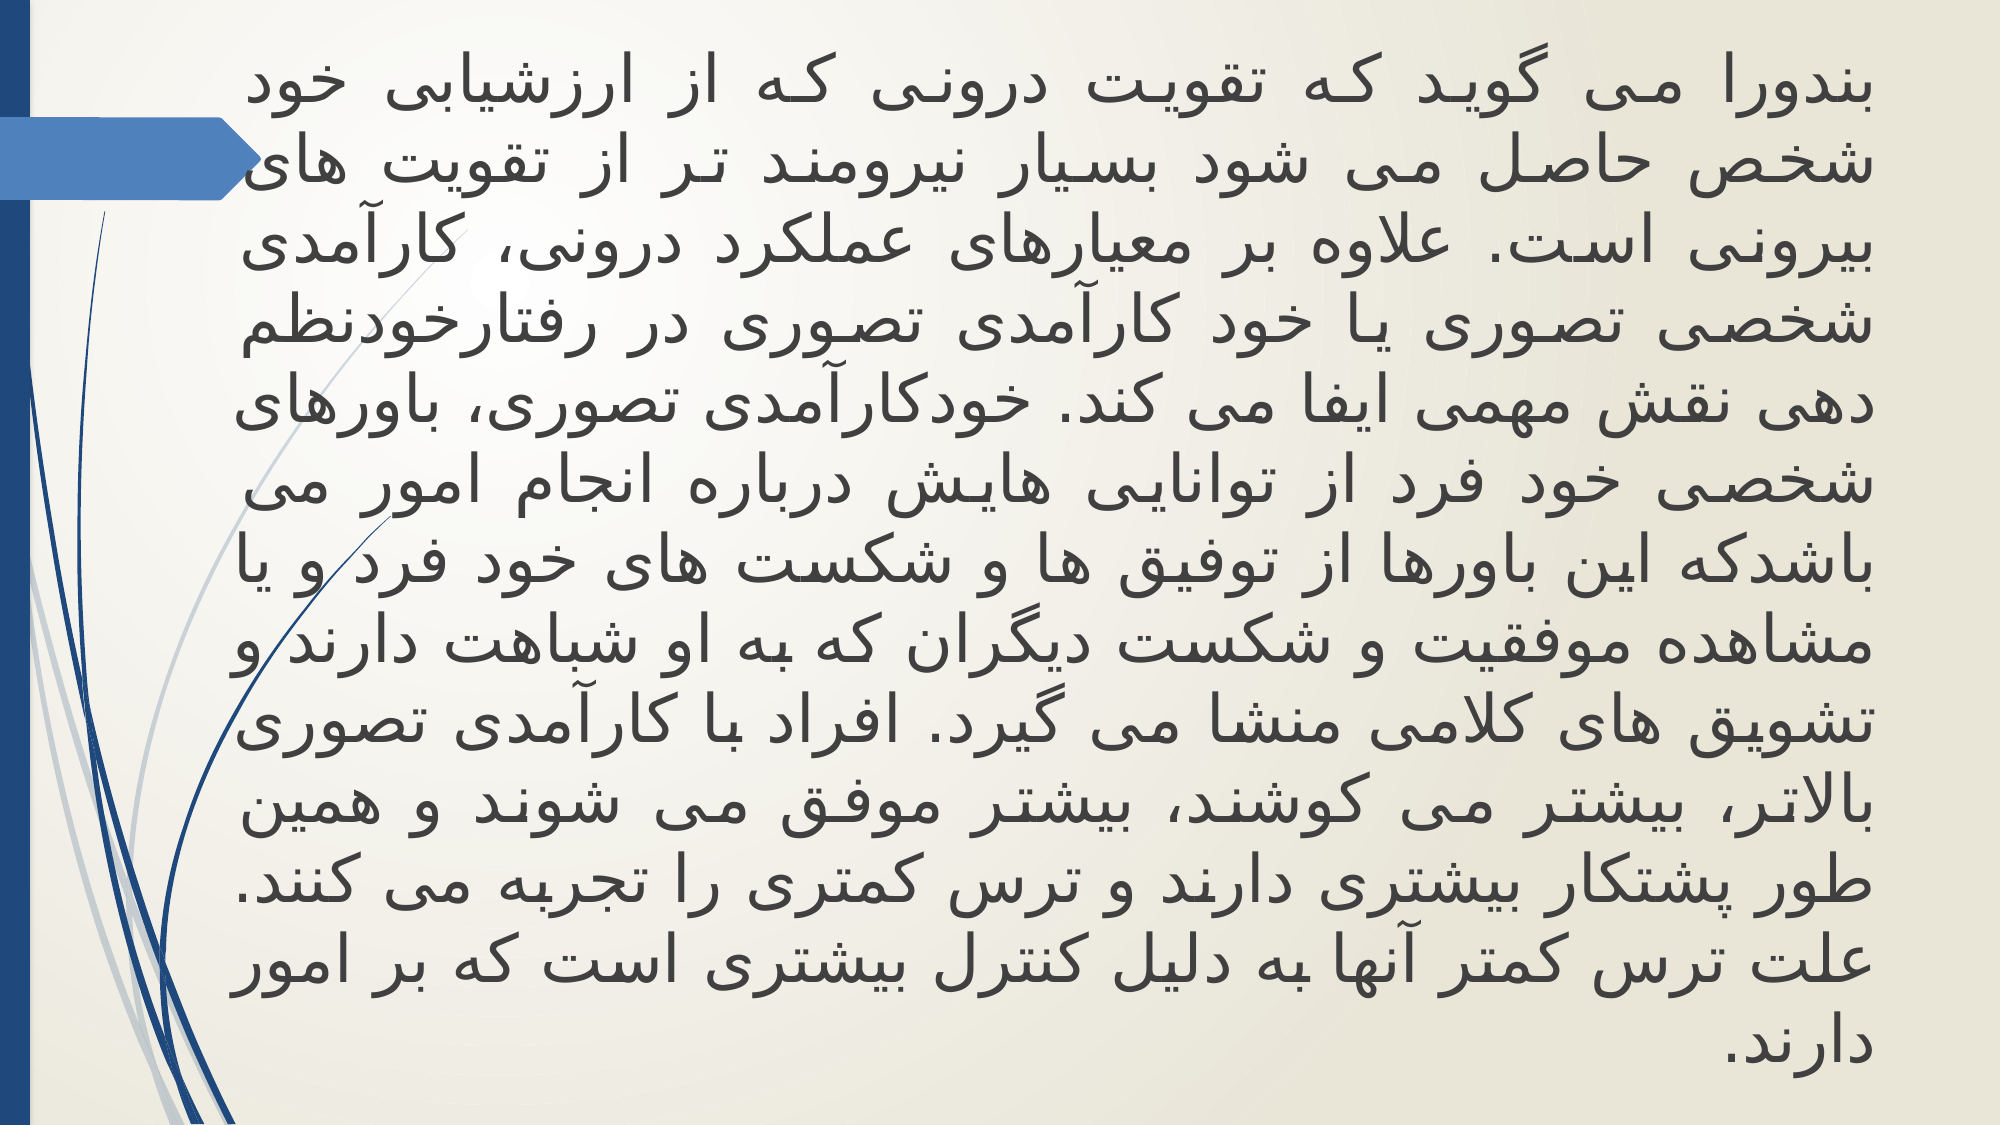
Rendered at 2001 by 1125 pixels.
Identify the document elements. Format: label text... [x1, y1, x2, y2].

list بندورا می گوید که تقویت درونی که از ارزشیابی خود شخص حاصل می شود بسیار نیرومند تر از تقویت های بیرونی است. علاوه بر معیارهای عملکرد درونی، کارآمدی شخصی تصوری یا خود کارآمدی تصوری در رفتارخودنظم دهی نقش مهمی ایفا می کند. خودکارآمدی تصوری، باورهای شخصی خود فرد از توانایی هایش درباره انجام امور می باشدکه این باورها از توفیق ها و شکست های خود فرد و یا مشاهده موفقیت و شکست دیگران که به او شباهت دارند و تشویق های کلامی منشا می گیرد. افراد با کارآمدی تصوری بالاتر، بیشتر می کوشند، بیشتر موفق می شوند و همین طور پشتکار بیشتری دارند و ترس کمتری را تجربه می کنند. علت ترس کمتر آنها به دلیل کنترل بیشتری است که بر امور دارند. [216, 28, 1892, 1062]
